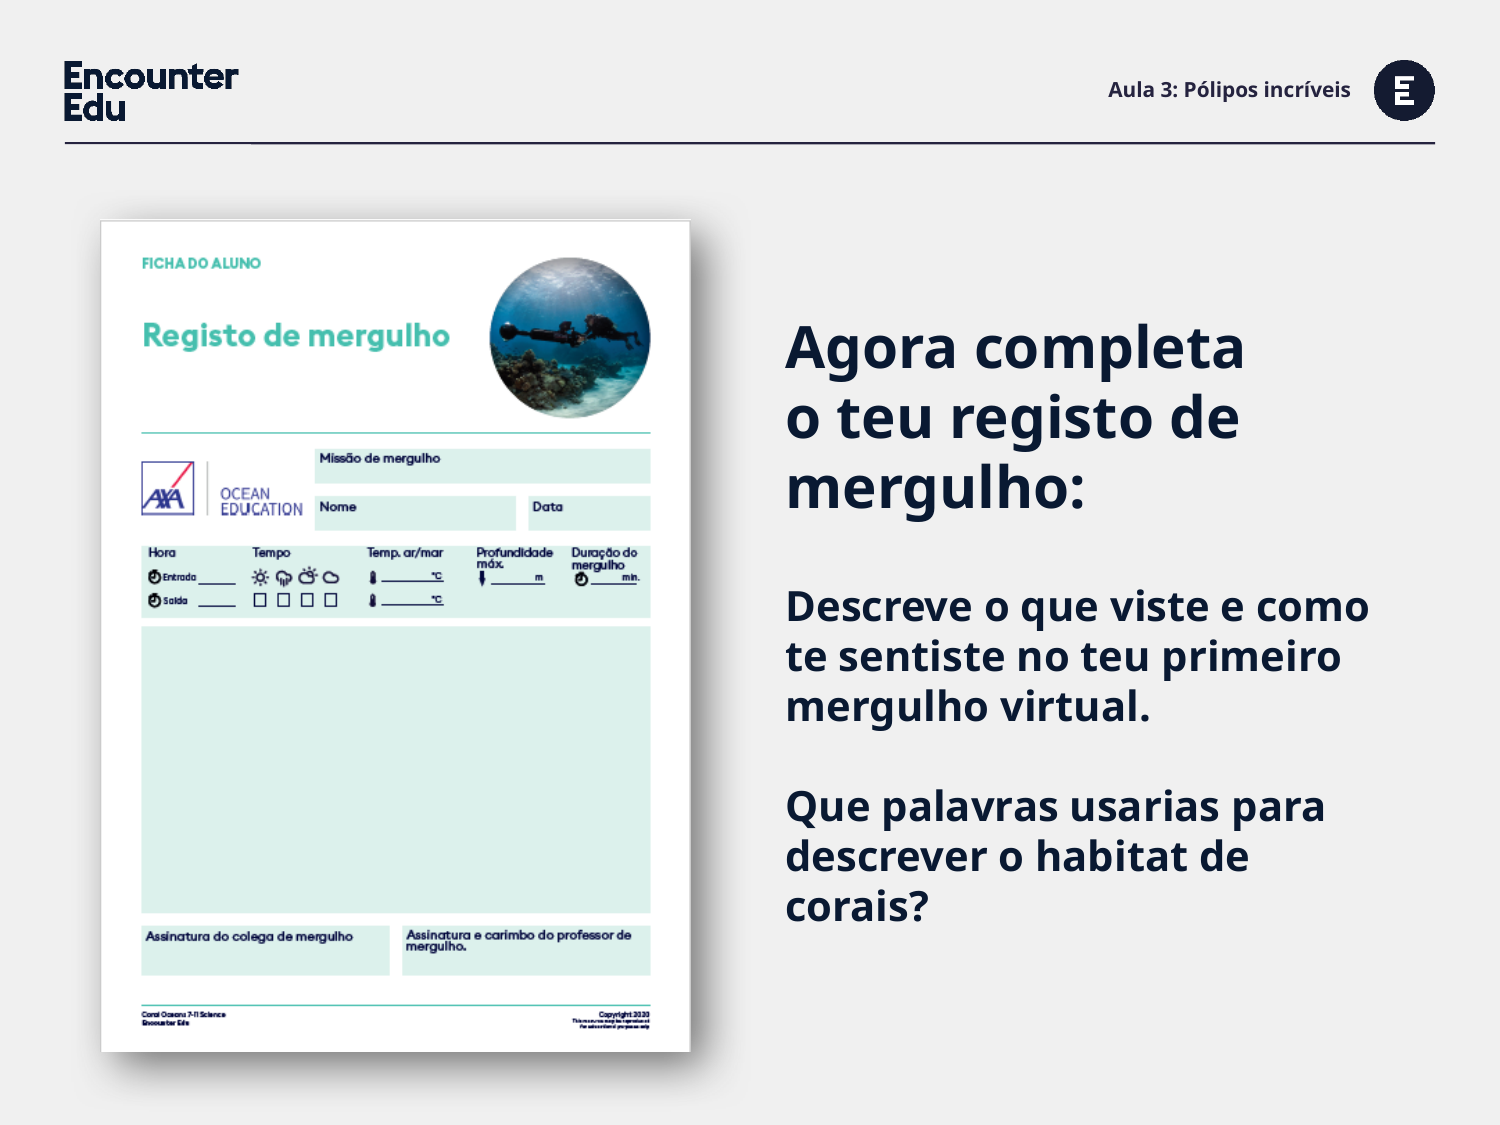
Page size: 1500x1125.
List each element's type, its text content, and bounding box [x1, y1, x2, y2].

picture [60, 59, 243, 122]
text_box Agora completa o teu registo de mergulho: Descreve o que viste e como te sentiste no teu primeiro mergulho virtual. Que palavras usarias para descrever o habitat de corais? [777, 302, 1407, 938]
title Aula 3: Pólipos incríveis [749, 67, 1359, 114]
picture [100, 219, 691, 1052]
picture [1372, 58, 1436, 122]
